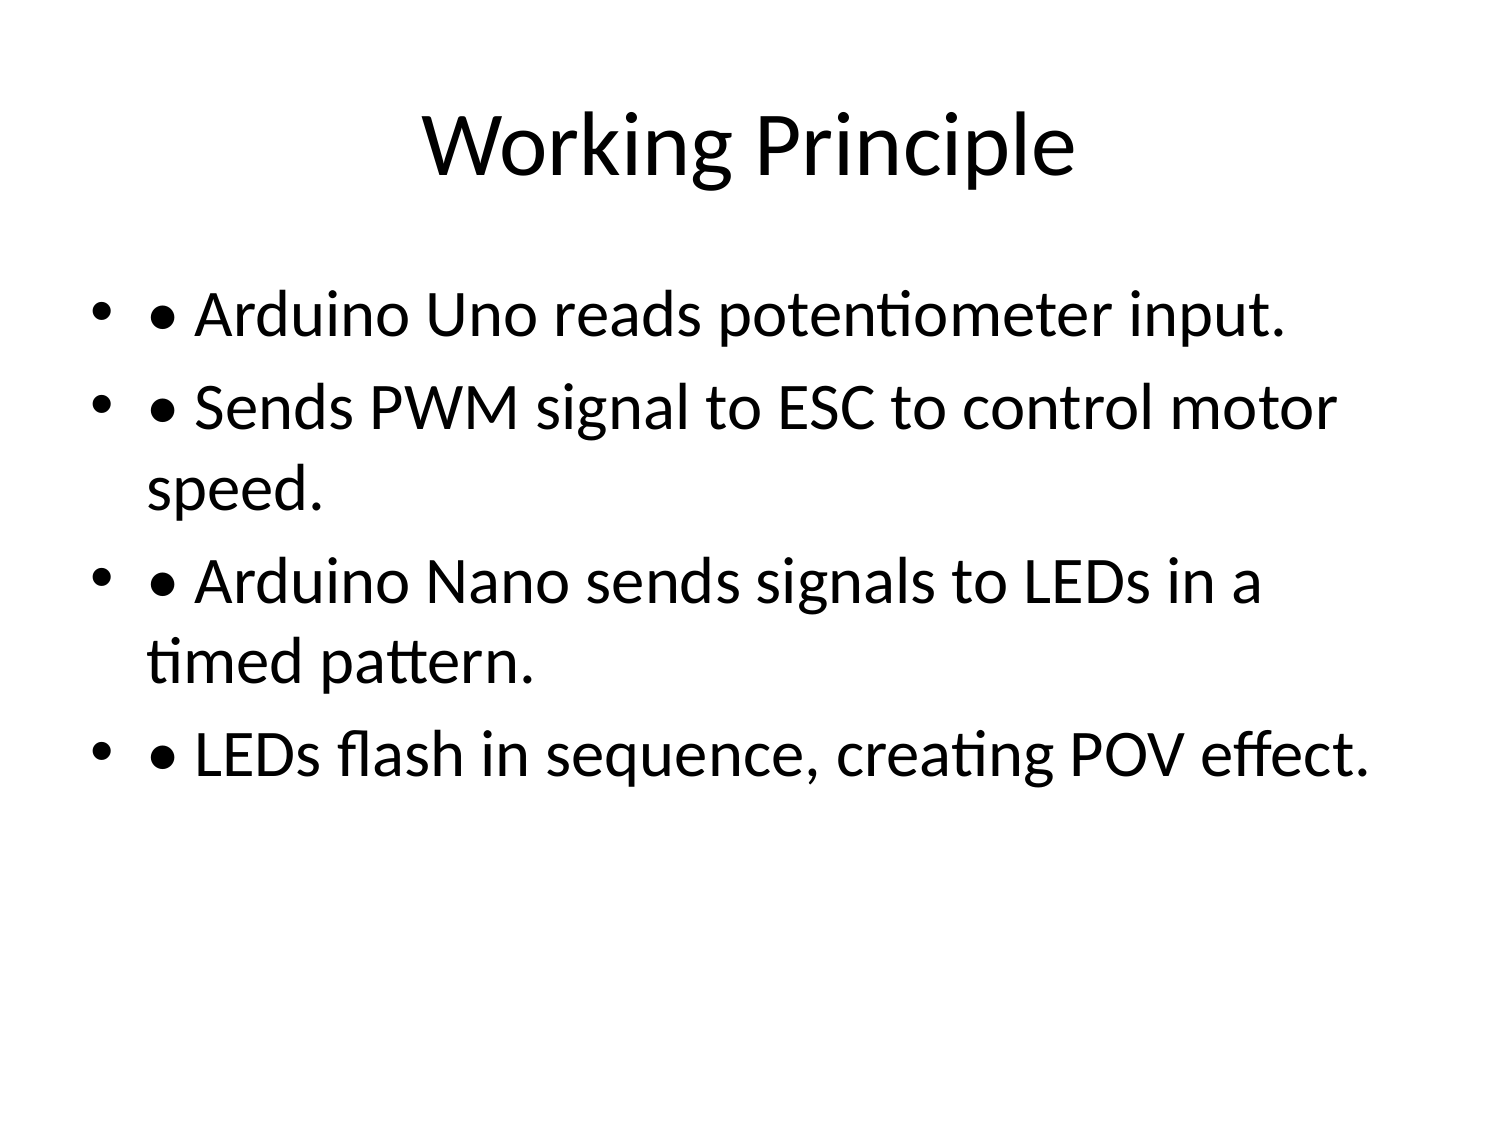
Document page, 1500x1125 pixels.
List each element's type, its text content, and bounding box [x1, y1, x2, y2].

title Working Principle [75, 45, 1425, 233]
list • Arduino Uno reads potentiometer input. • Sends PWM signal to ESC to control motor speed. • Arduino Nano sends signals to LEDs in a timed pattern. • LEDs flash in sequence, creating POV effect. [75, 262, 1425, 1005]
